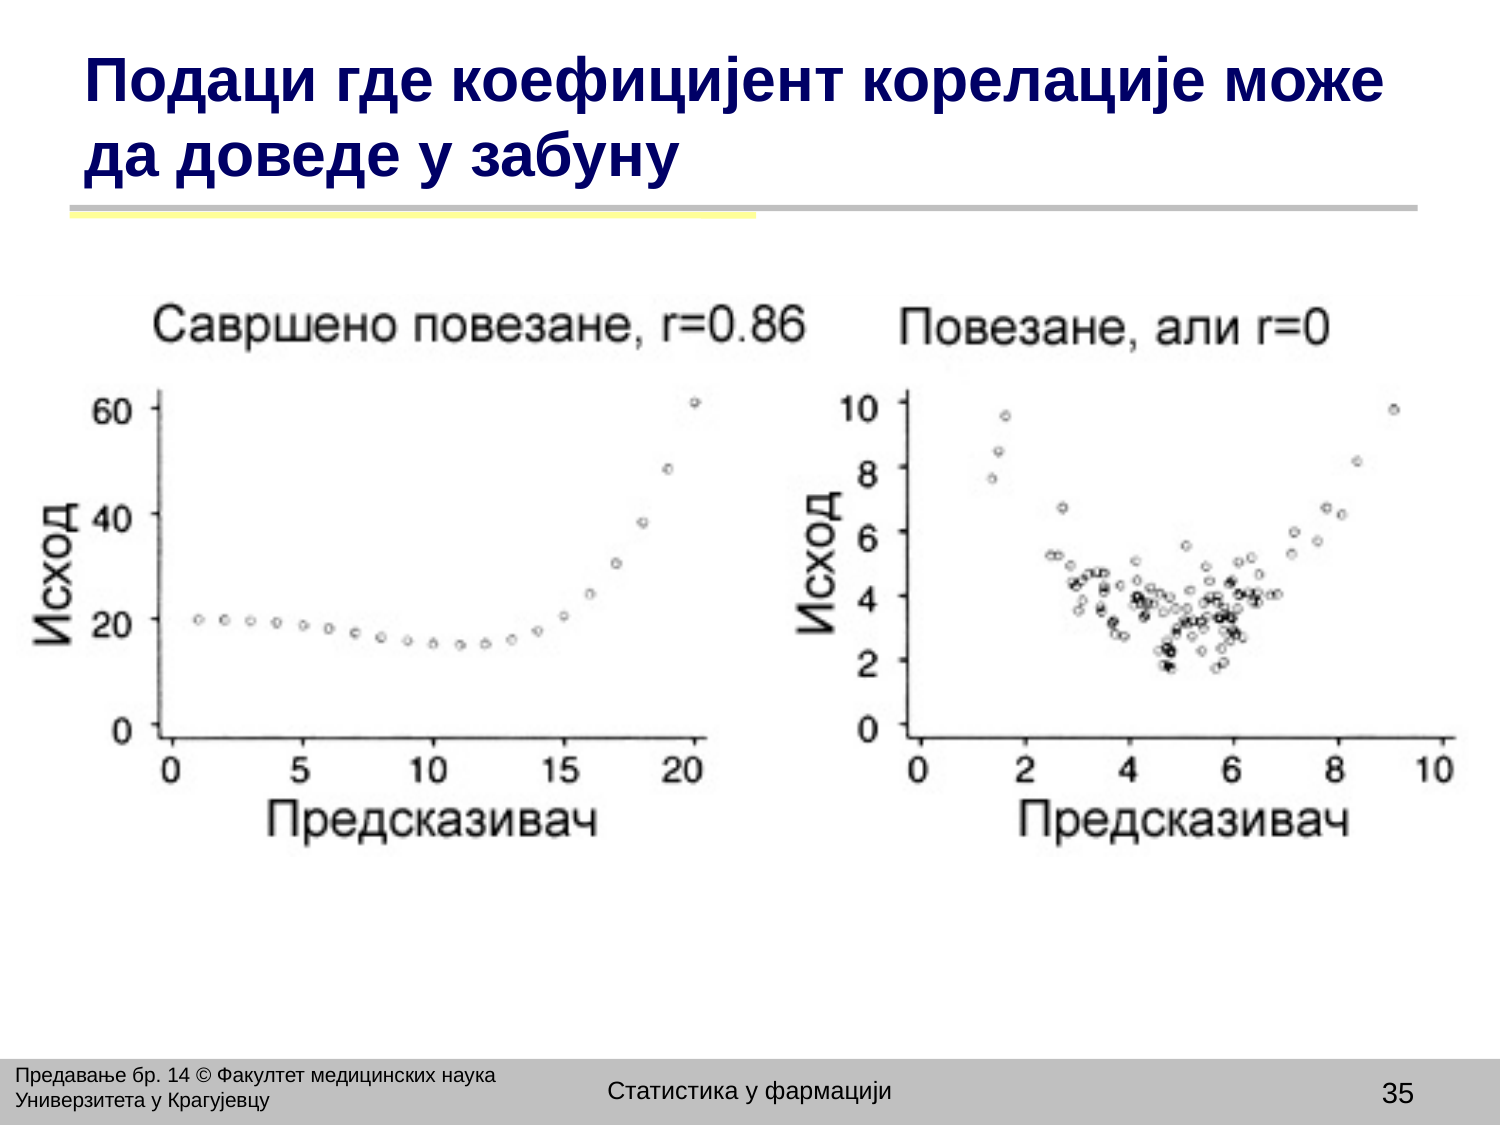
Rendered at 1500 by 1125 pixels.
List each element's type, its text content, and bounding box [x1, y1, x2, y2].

slide_number Предавање бр. 14 © Факултет медицинских наука Универзитета у Крагујевцу [0, 1053, 622, 1108]
picture [15, 294, 1480, 858]
title Подаци где коефицијент корелације може да доведе у забуну [69, 19, 1426, 208]
slide_number 35 [1079, 1066, 1430, 1125]
footer Статистика у фармацији [512, 1066, 988, 1125]
